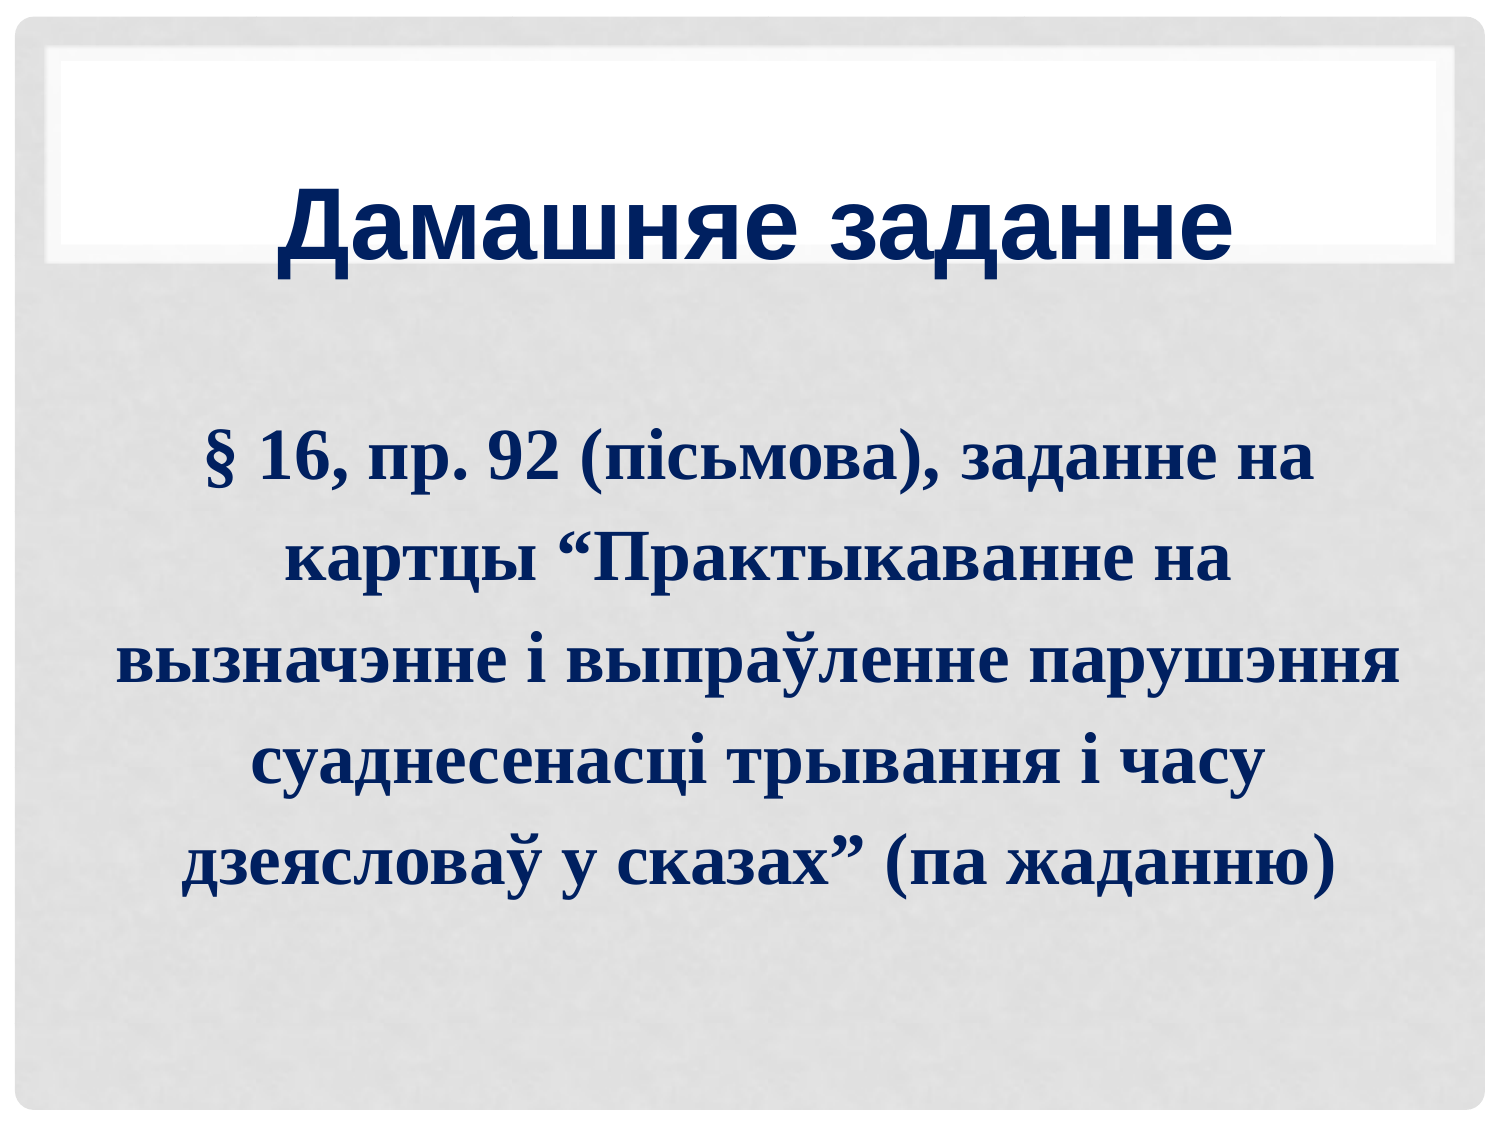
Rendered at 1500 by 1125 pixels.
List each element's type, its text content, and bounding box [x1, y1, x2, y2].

list § 16, пр. 92 (пісьмова), заданне на картцы “Практыкаванне на вызначэнне і выпраўленне парушэння суаднесенасці трывання і часу дзеясловаў у сказах” (па жаданню) [75, 385, 1425, 1005]
title Дамашняе заданне [69, 66, 1425, 398]
